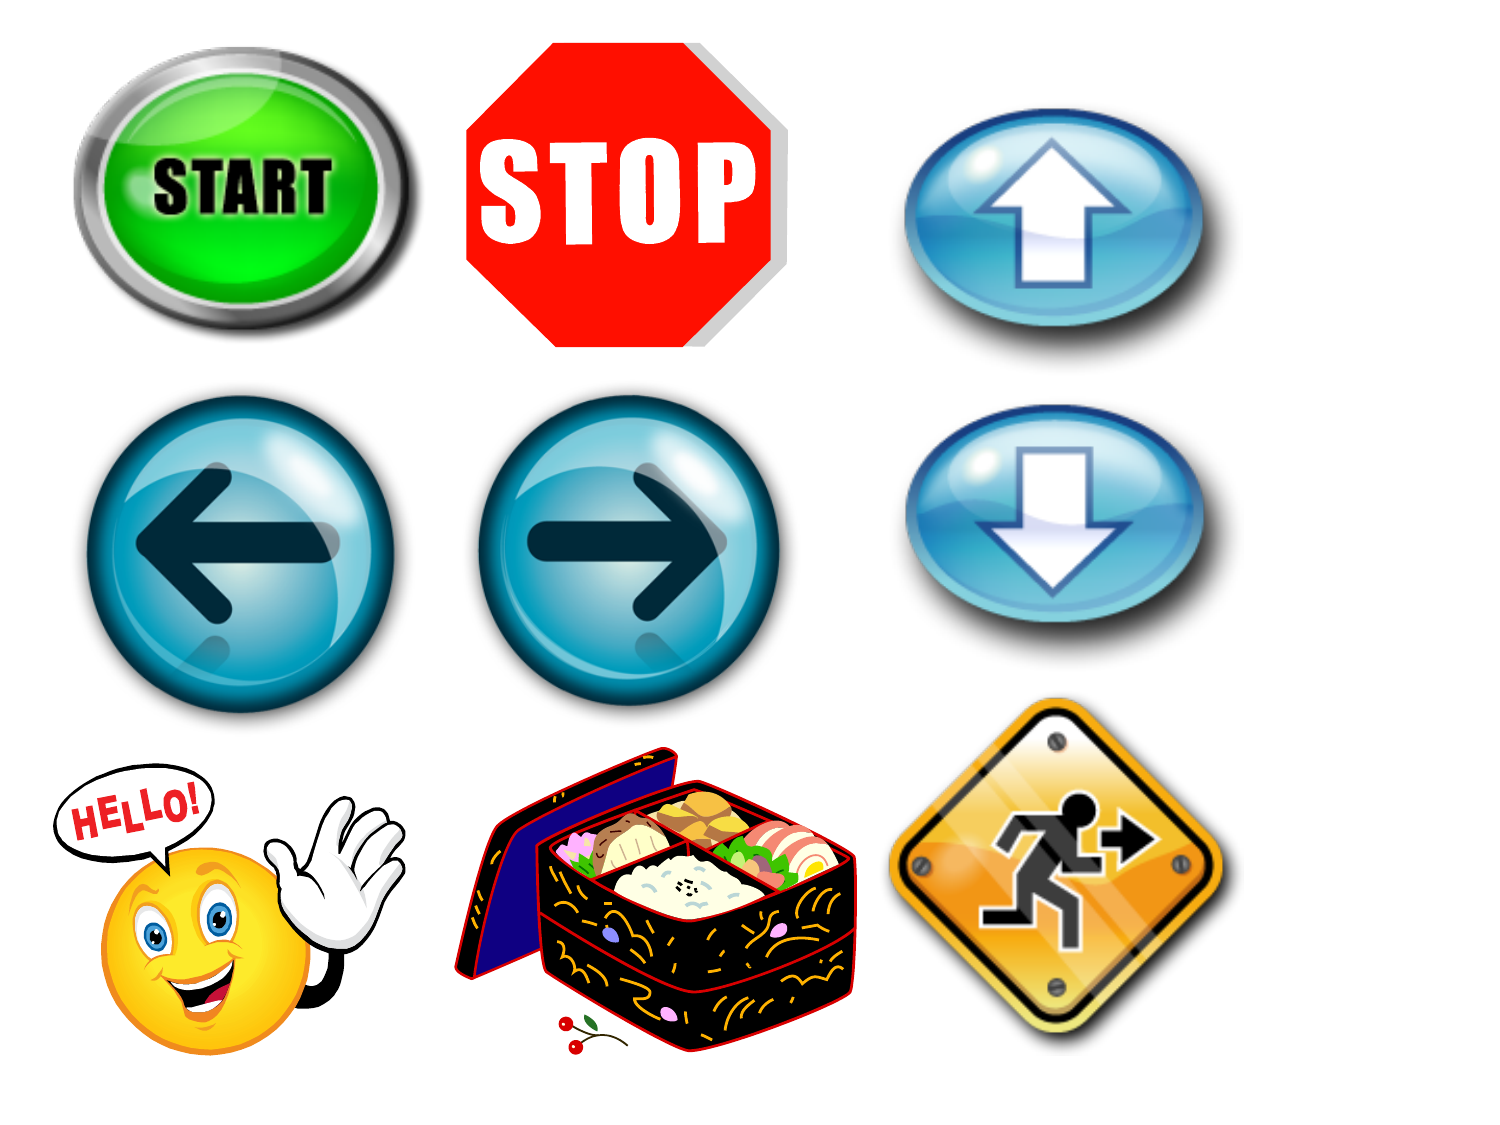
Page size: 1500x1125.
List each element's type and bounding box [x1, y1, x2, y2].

picture [452, 745, 859, 1056]
picture [52, 0, 429, 747]
picture [52, 763, 407, 1056]
picture [466, 42, 791, 351]
picture [867, 30, 1245, 1056]
picture [452, 375, 805, 739]
